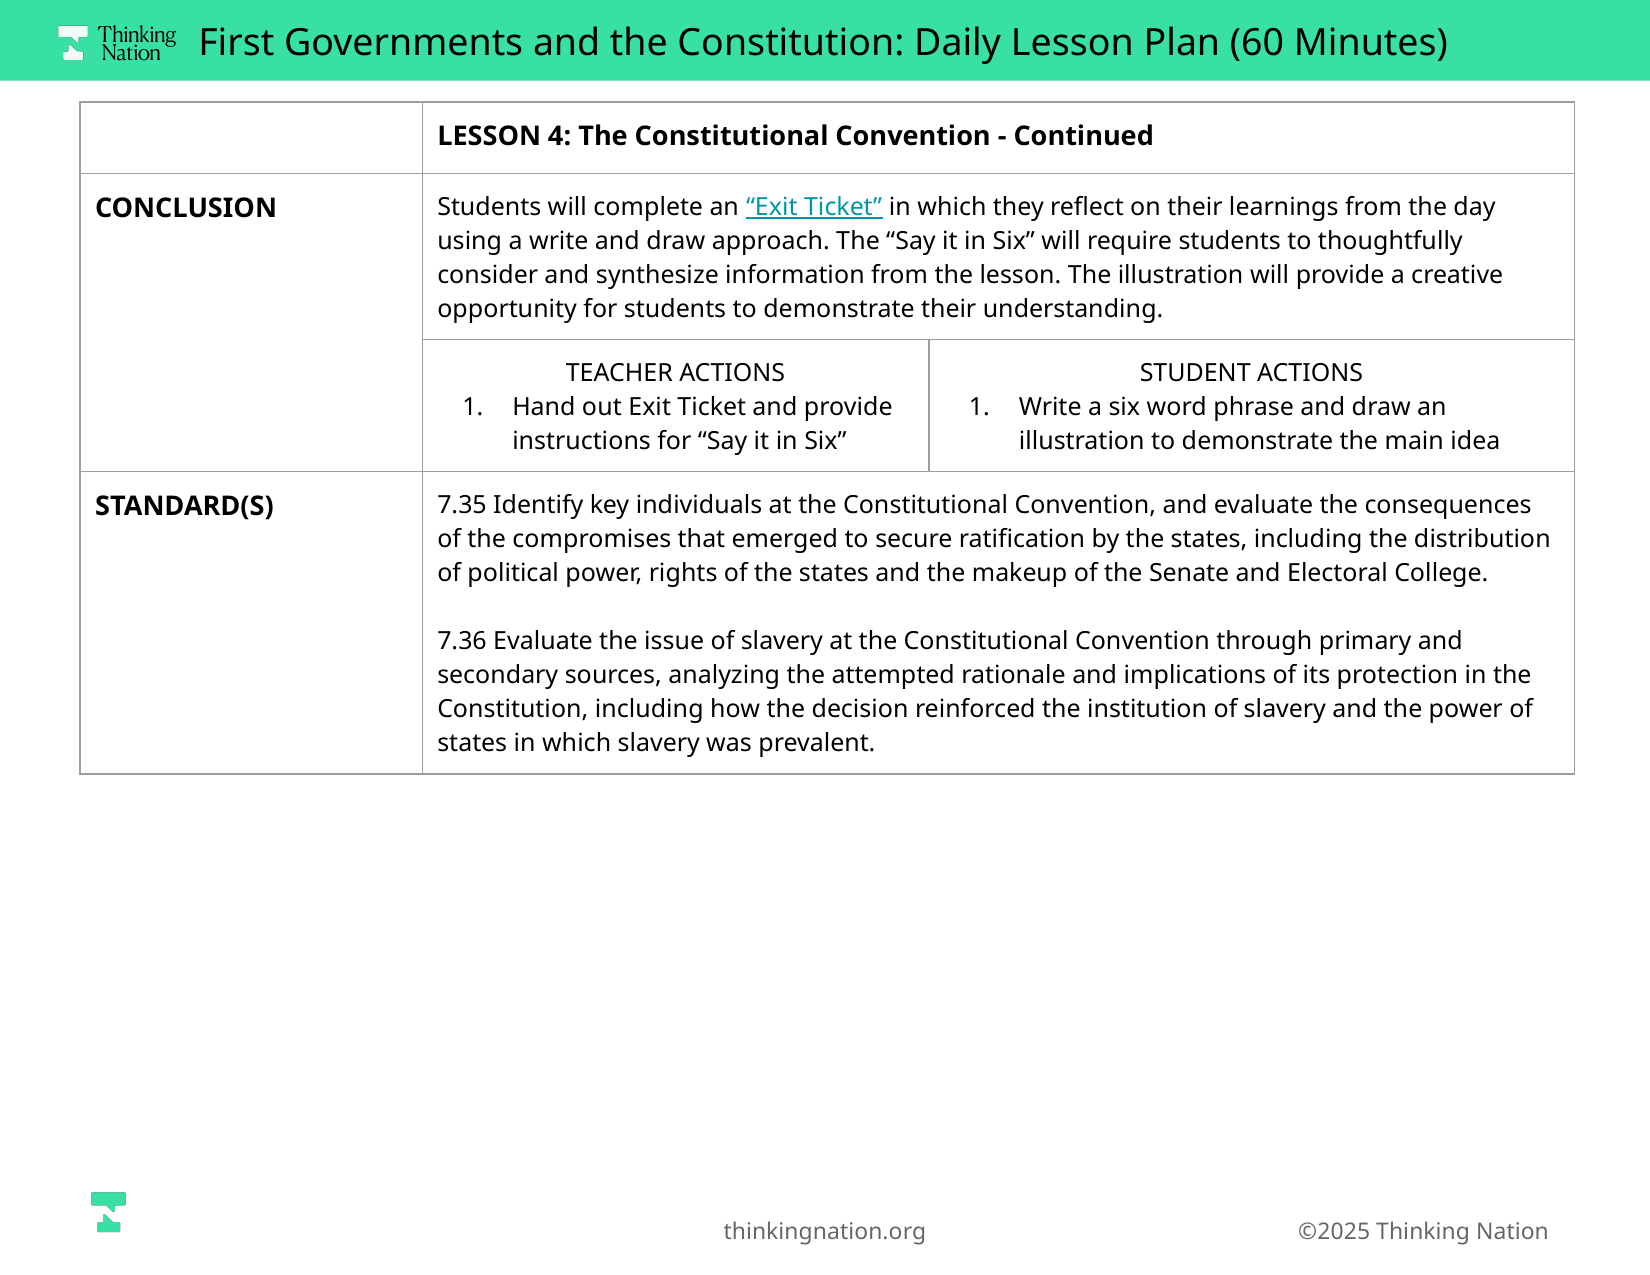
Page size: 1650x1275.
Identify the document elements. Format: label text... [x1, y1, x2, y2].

table_header [81, 103, 422, 173]
table_header LESSON 4: The Constitutional Convention - Continued [423, 103, 1574, 173]
table_cell 7.35 Identify key individuals at the Constitutional Convention, and evaluate the consequences of the compromises that emerged to secure ratification by the states, including the distribution of political power, rights of the states and the makeup of the Senate and Electoral College. 7.36 Evaluate the issue of slavery at the Constitutional Convention through primary and secondary sources, analyzing the attempted rationale and implications of its protection in the Constitution, including how the decision reinforced the institution of slavery and the power of states in which slavery was prevalent. [423, 472, 1574, 773]
picture [80, 1184, 136, 1240]
table_cell CONCLUSION [81, 174, 422, 471]
text_box First Governments and the Constitution: Daily Lesson Plan (60 Minutes) [0, 0, 1650, 81]
table_cell TEACHER ACTIONS Hand out Exit Ticket and provide instructions for “Say it in Six” [423, 340, 928, 471]
picture [45, 14, 180, 71]
text_box ©2025 Thinking Nation [1174, 1200, 1566, 1240]
table_cell STUDENT ACTIONS Write a six word phrase and draw an illustration to demonstrate the main idea [930, 340, 1574, 471]
text_box thinkingnation.org [629, 1200, 1021, 1240]
table_cell STANDARD(S) [81, 472, 422, 773]
table_cell Students will complete an “Exit Ticket” in which they reflect on their learnings from the day using a write and draw approach. The “Say it in Six” will require students to thoughtfully consider and synthesize information from the lesson. The illustration will provide a creative opportunity for students to demonstrate their understanding. [423, 174, 1574, 339]
